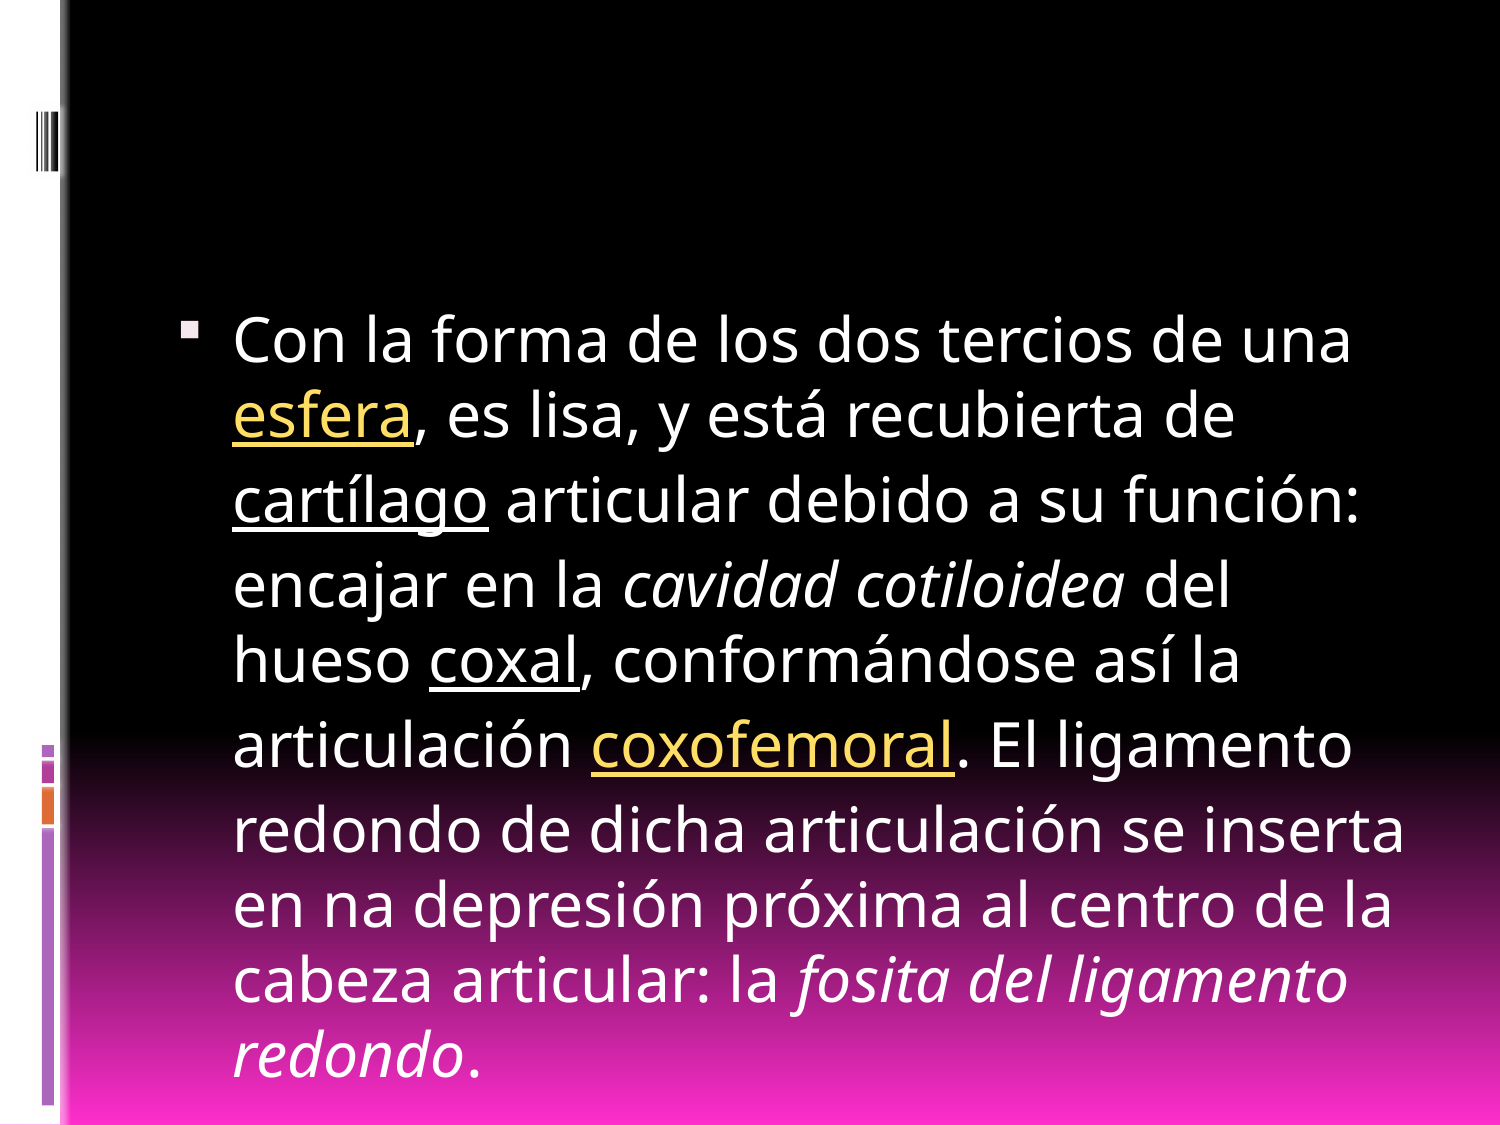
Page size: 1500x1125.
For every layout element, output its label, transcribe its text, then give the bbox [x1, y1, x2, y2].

list Con la forma de los dos tercios de una esfera, es lisa, y está recubierta de cartílago articular debido a su función: encajar en la cavidad cotiloidea del hueso coxal, conformándose así la articulación coxofemoral. El ligamento redondo de dicha articulación se inserta en na depresión próxima al centro de la cabeza articular: la fosita del ligamento redondo. [150, 292, 1425, 1043]
